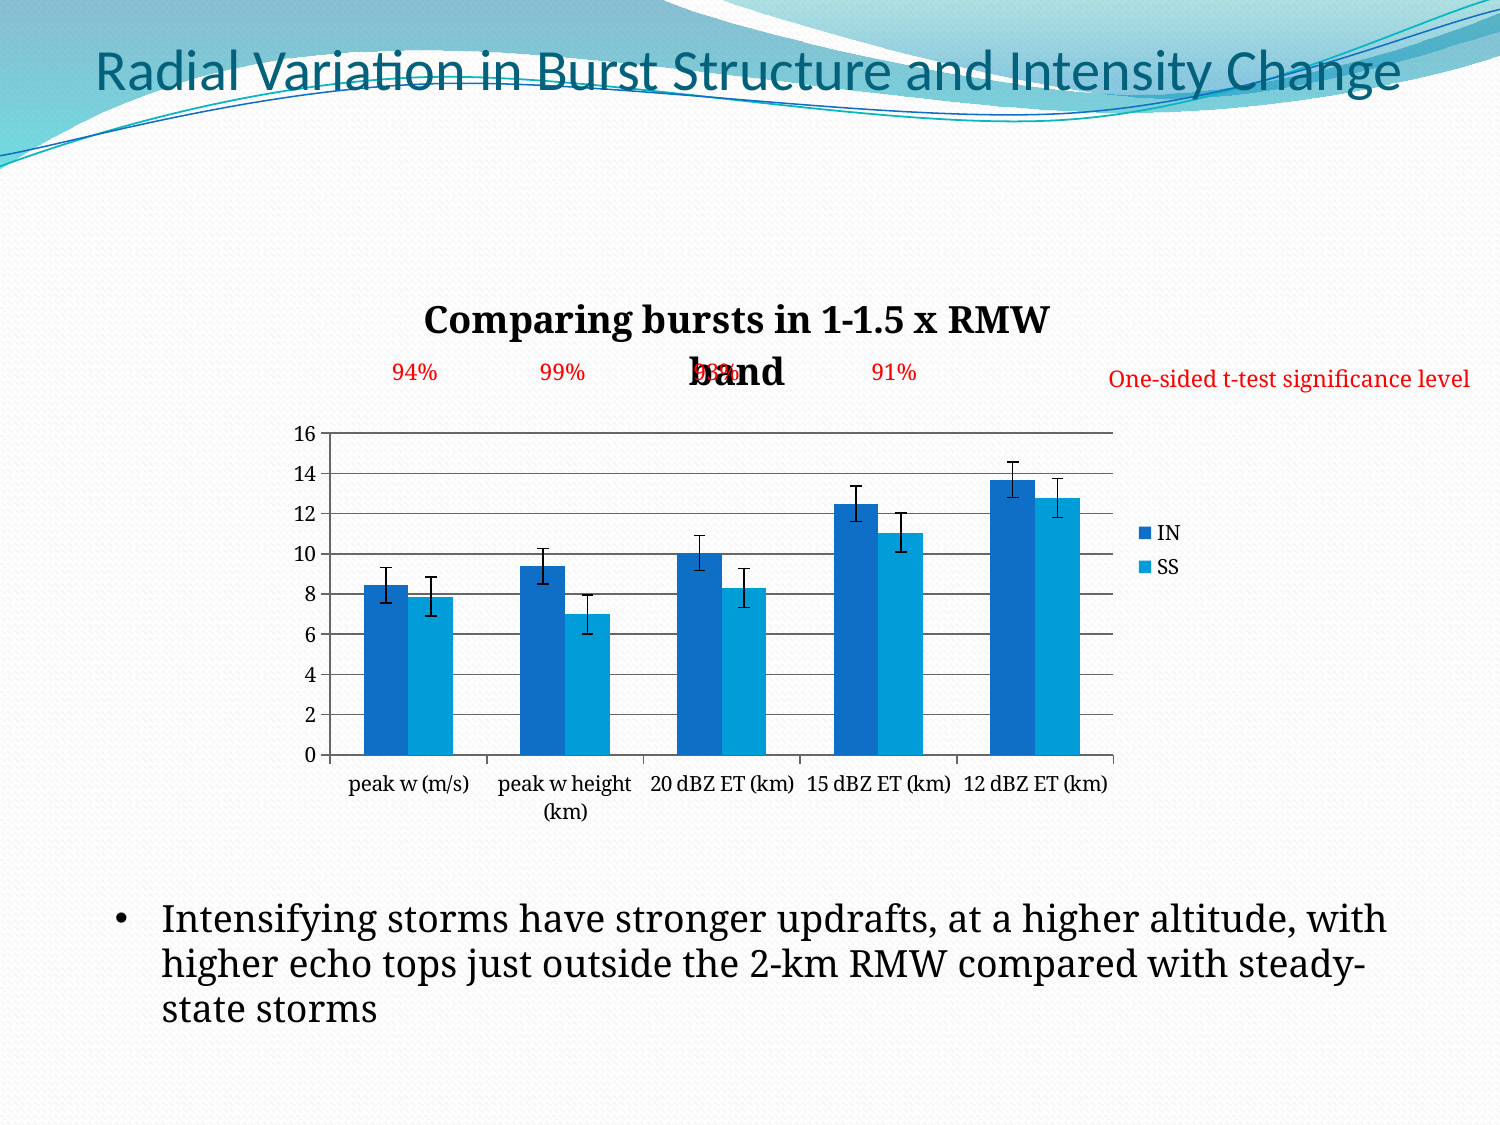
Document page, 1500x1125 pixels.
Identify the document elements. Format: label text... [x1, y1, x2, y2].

text_box One-sided t-test significance level [1209, 357, 1486, 400]
text_box Radial Variation in Burst Structure and Intensity Change [0, 24, 1500, 213]
text_box Intensifying storms have stronger updrafts, at a higher altitude, with higher echo tops just outside the 2-km RMW compared with steady-state storms [99, 887, 1425, 1038]
chart [274, 262, 1201, 838]
